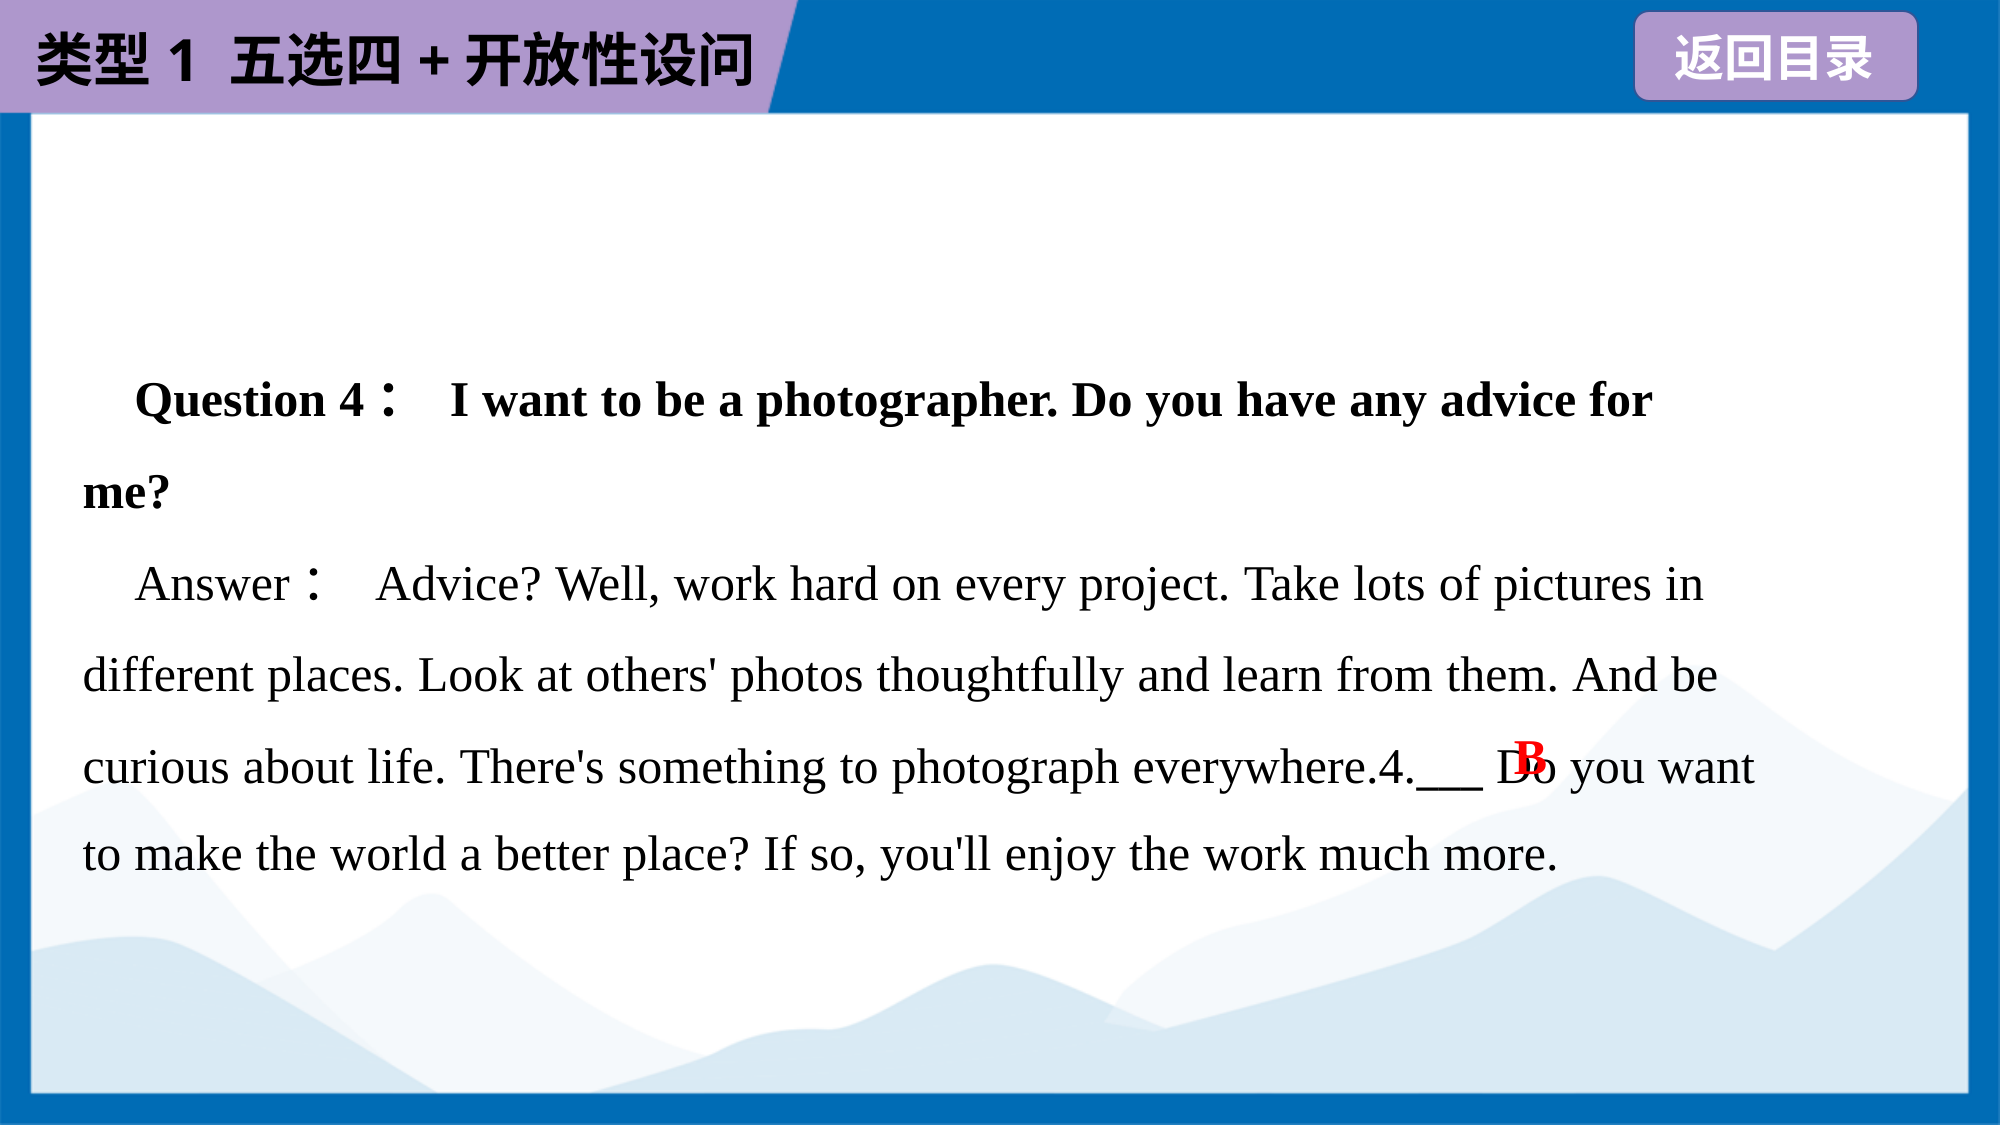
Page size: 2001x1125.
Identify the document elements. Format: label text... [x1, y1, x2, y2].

text_box Question 4： I want to be a photographer. Do you have any advice for me? Answer： Advice? Well, work hard on every project. Take lots of pictures in different places. Look at others' photos thoughtfully and learn from them. And be curious about life. There's something to photograph everywhere.4.___ Do you want to make the world a better place? If so, you'll enjoy the work much more. [82, 334, 1917, 872]
picture [0, 0, 2000, 1125]
text_box B [1495, 697, 1566, 776]
